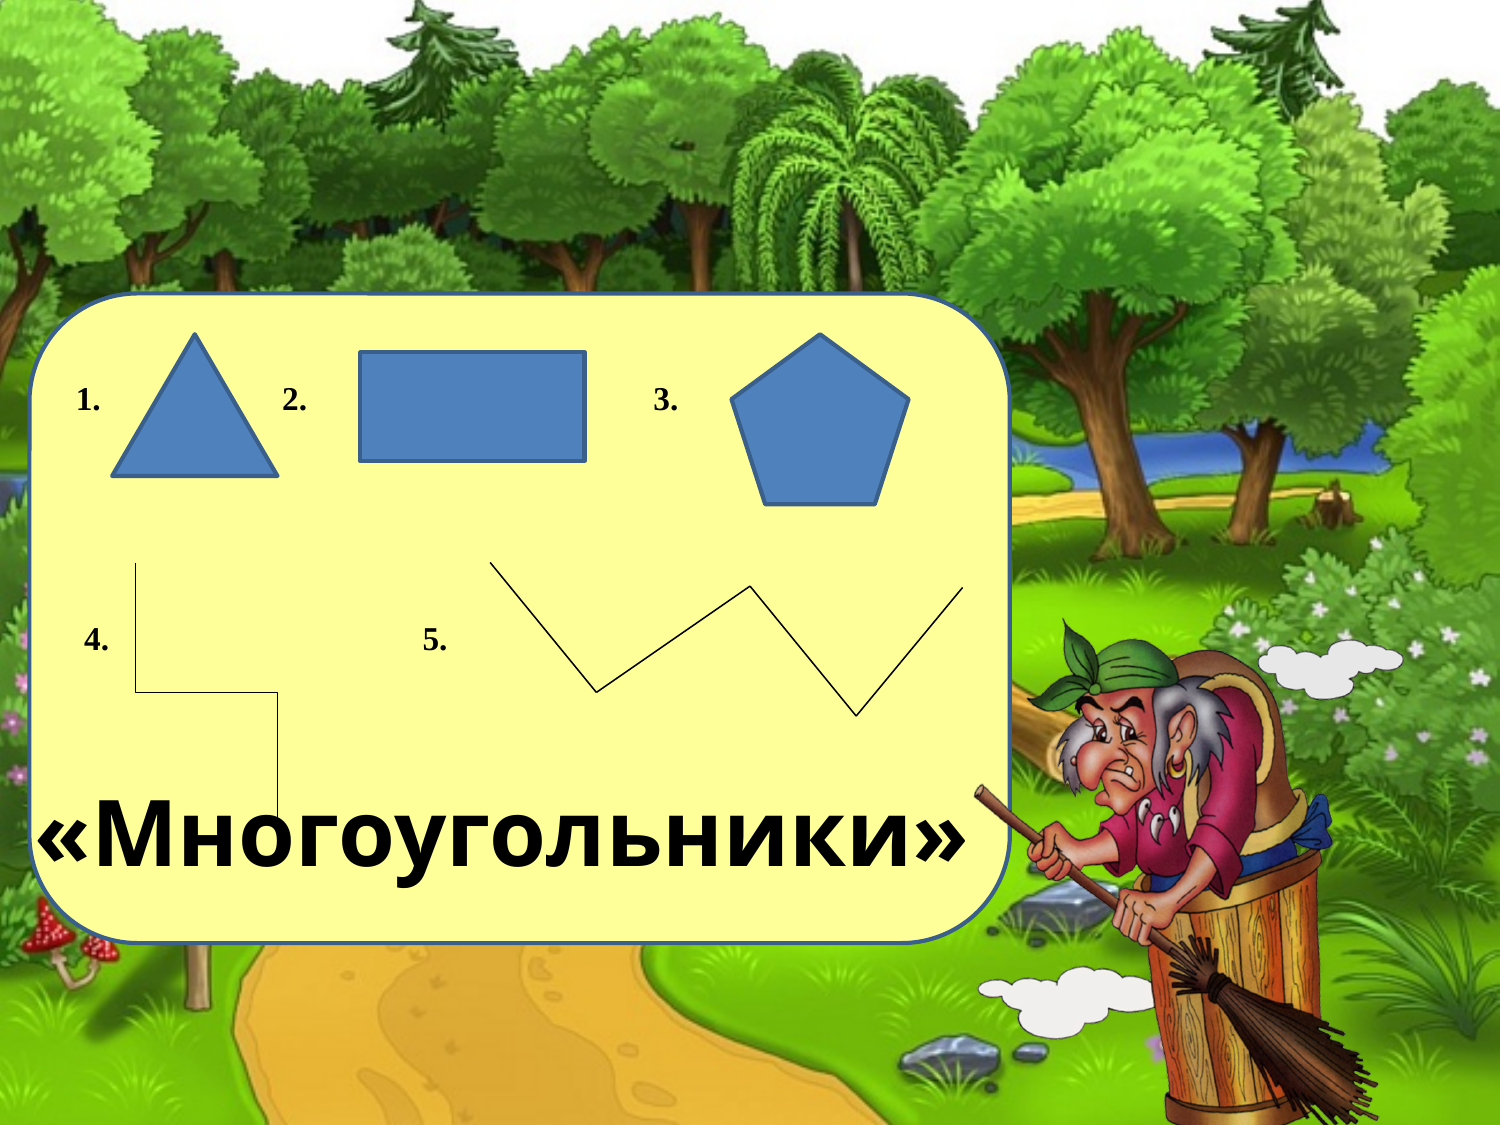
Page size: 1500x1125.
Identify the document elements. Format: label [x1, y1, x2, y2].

picture [0, 0, 1500, 1125]
text_box [855, 587, 963, 717]
text_box [76, 621, 337, 764]
text_box [596, 585, 748, 693]
text_box [489, 562, 597, 693]
text_box [749, 585, 856, 717]
